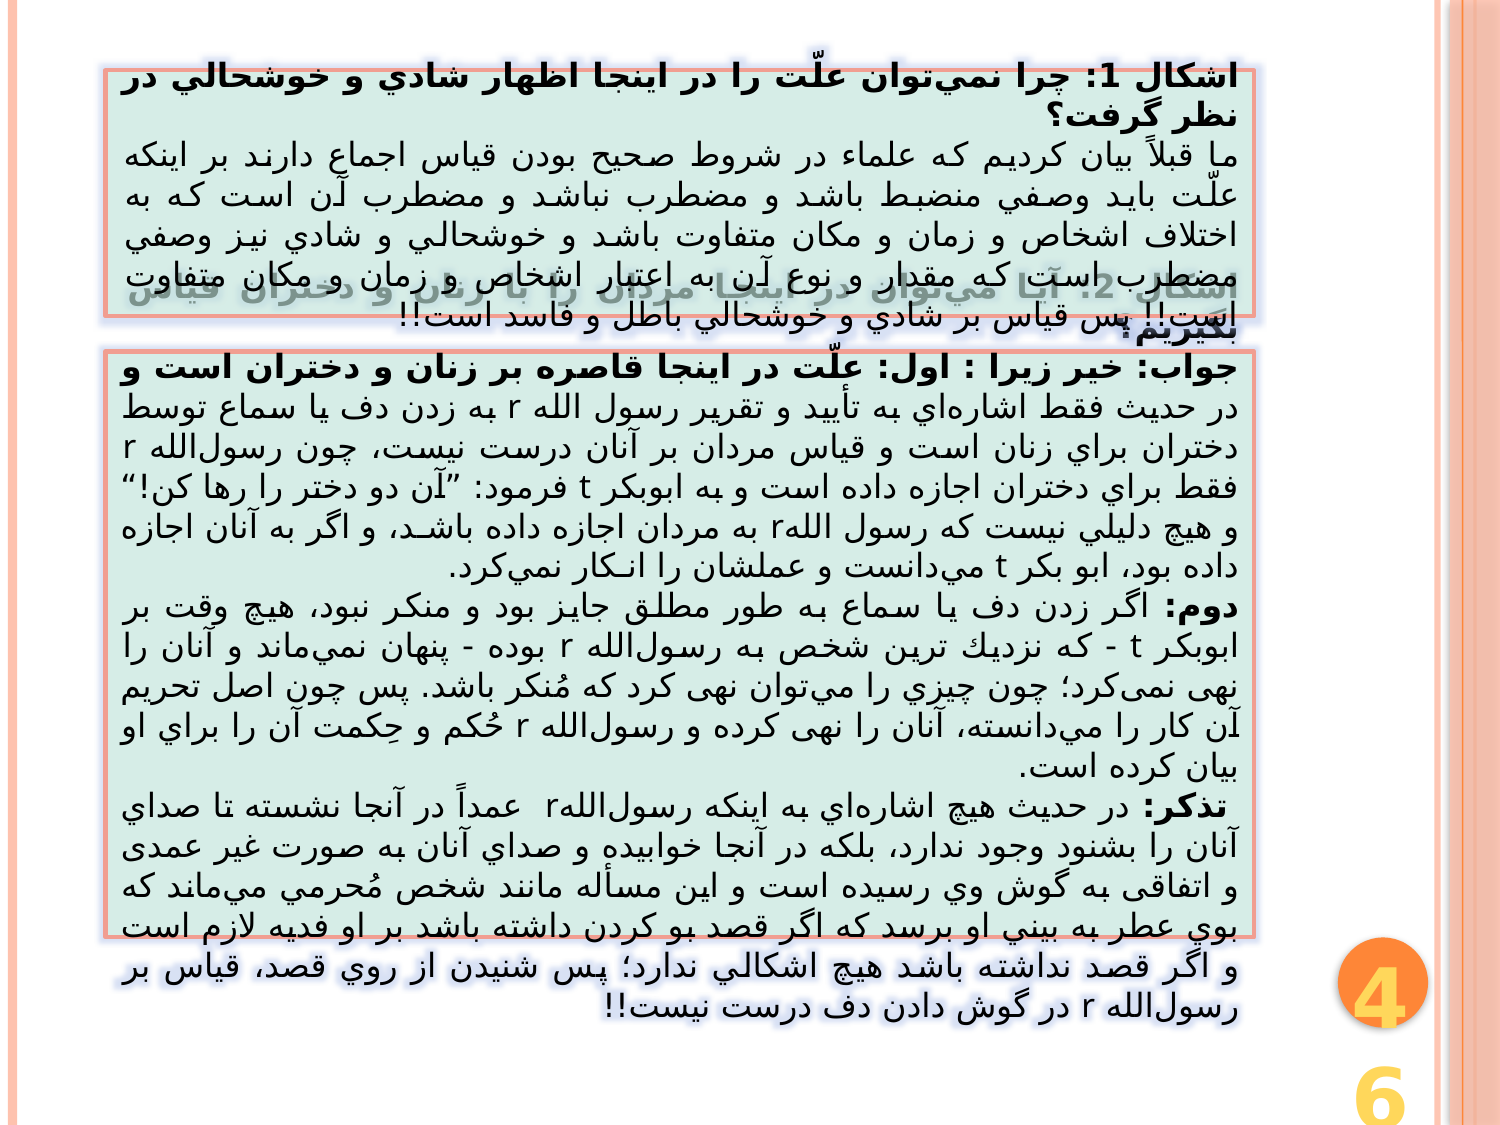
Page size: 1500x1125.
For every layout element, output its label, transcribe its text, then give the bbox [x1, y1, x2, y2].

text_box اشكال 2: آيا مي‌توان در اينجا مردان را با زنان و دختران قياس بگيريم؟ جواب: خير زيرا : اول: علّت در اينجا قاصره بر زنان و دختران است و در حديث فقط اشاره‌اي به تأييد و تقرير رسول الله r به زدن دف يا سماع توسط دختران براي زنان است و قياس مردان بر آنان درست نيست، چون رسول‌الله r فقط براي دختران اجازه داده است و به ابوبكر t فرمود: ”آن دو دختر را رها كن!“ و هيچ دليلي نيست كه رسول اللهr به مردان اجازه داده باشـد، و اگر به آنان اجازه داده بود، ابو بكر t مي‌دانست و عملشان را انـكار نمي‌كرد. دوم: اگر زدن دف يا سماع به طور مطلق جايز بود و منكر نبود، هيچ وقت بر ابوبكر t - که نزديك ترين شخص به رسول‌الله r بوده - پنهان نمي‌ماند و آنان را نهی نمی‌کرد؛ چون چيزي را مي‌توان نهی كرد كه مُنكر باشد. پس چون اصل تحريم آن كار را مي‌دانسته، آنان را نهی كرده و رسول‌الله r حُكم و حِكمت آن را براي او بيان كرده‌ است. تذكر: در حديث هيچ اشاره‌اي به اينكه رسول‌اللهr عمداً در آنجا نشسته تا صداي آنان را بشنود وجود ندارد، بلكه در آنجا خوابيده و صداي آنان به صورت غیر عمدی و اتفاقی به گوش وي رسيده است و اين مسأله مانند شخص مُحرمي مي‌ماند كه بوي عطر به بيني او برسد كه اگر قصد بو كردن داشته باشد بر او فديه لازم است و اگر قصد نداشته باشد هيچ اشكالي ندارد؛ پس شنيدن از روي قصد، قياس بر رسول‌الله r در گوش دادن دف درست نيست!! [103, 349, 1256, 939]
text_box 46 [1318, 937, 1444, 1125]
text_box اشكال 1: چرا نمي‌توان علّت را در اينجا اظهار شادي و خوشحالي در نظر گرفت؟ ما قبلاً بيان كرديم كه علماء در شروط صحيح بودن قياس اجماع دارند بر اينكه علّت بايد وصفي منضبط باشد و مضطرب نباشد و مضطرب آن است كه به اختلاف اشخاص و زمان و مكان متفاوت باشد و خوشحالي و شادي نيز وصفي مضطرب است كه مقدار و نوع آن به اعتبار اشخاص و زمان و مكان متفاوت است!! پس قياس بر شادي و خوشحالي باطل و فاسد است!! [103, 68, 1256, 318]
